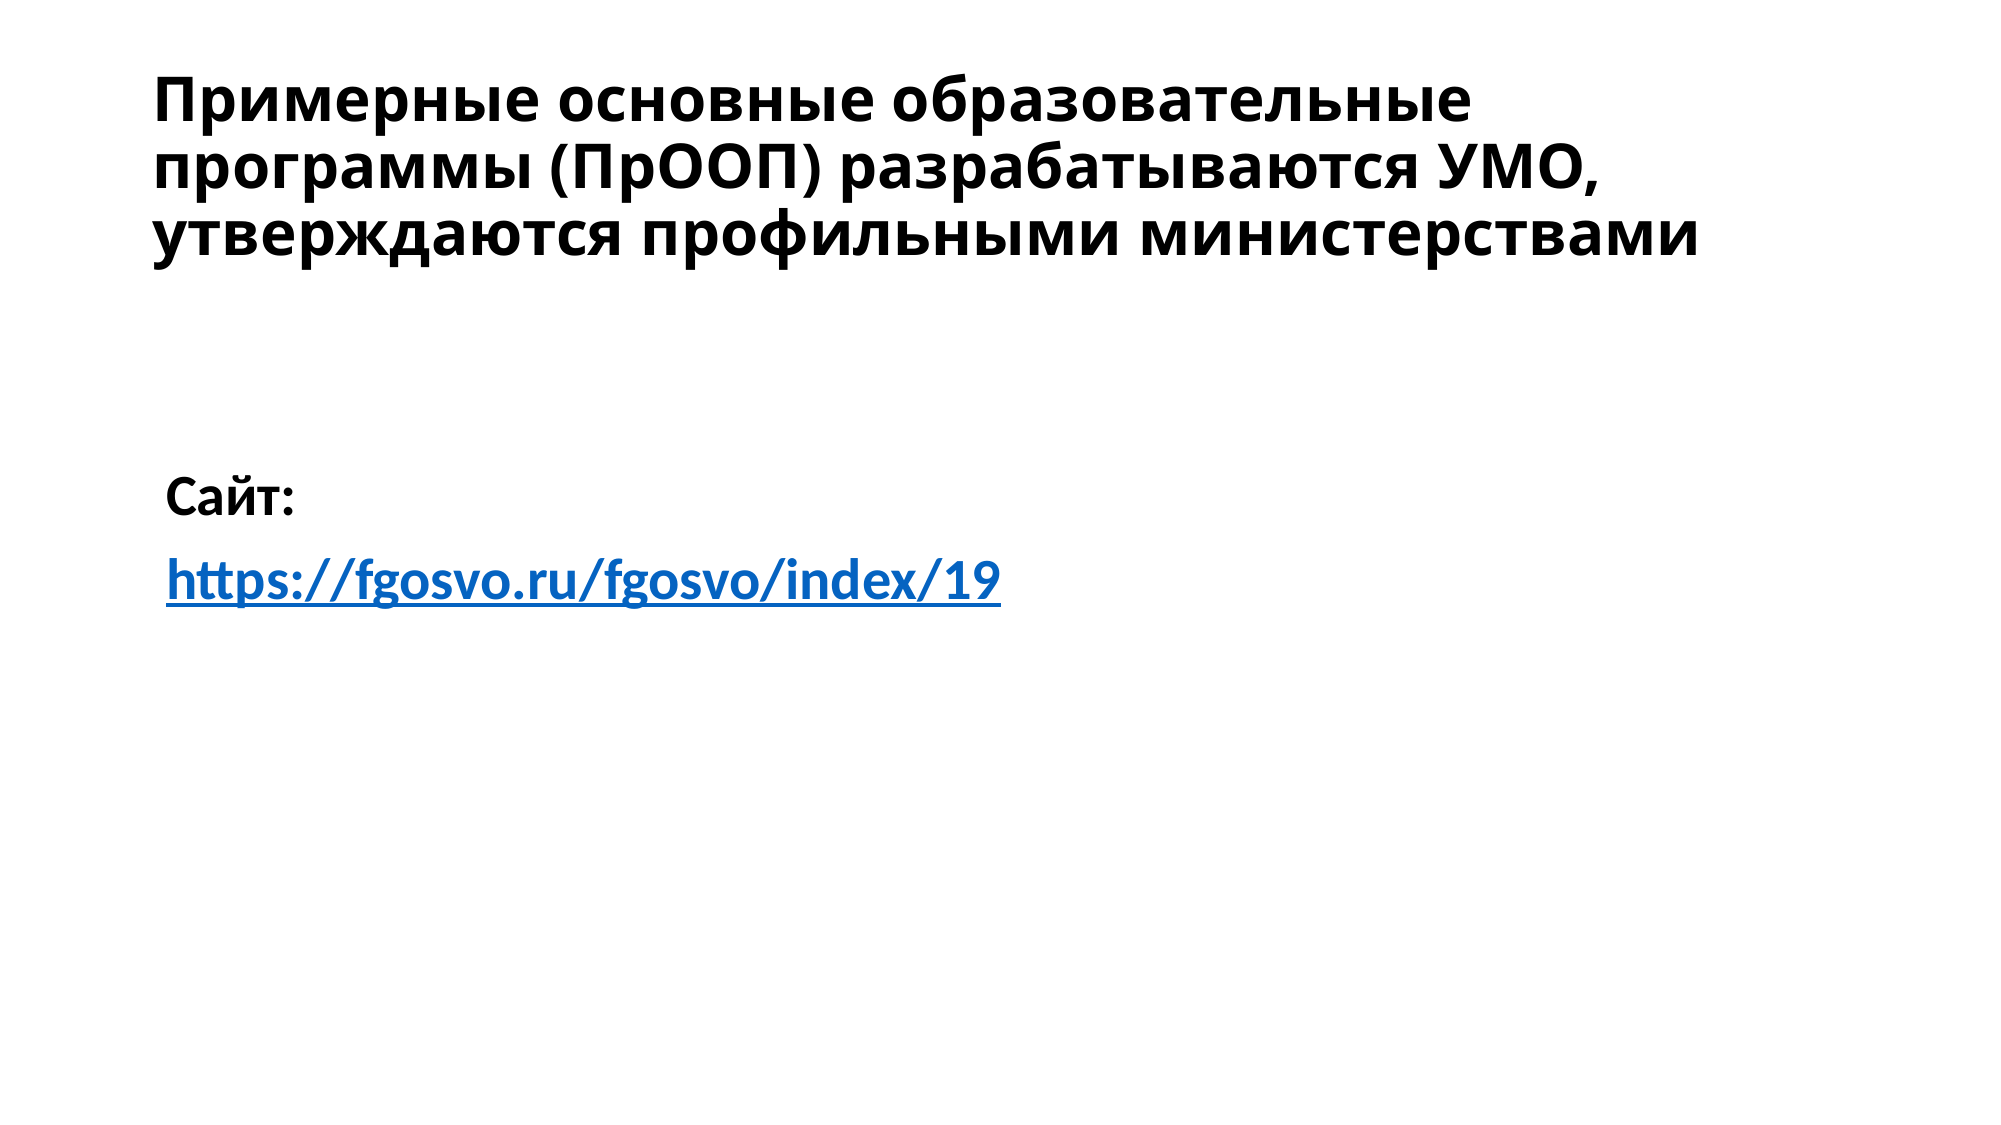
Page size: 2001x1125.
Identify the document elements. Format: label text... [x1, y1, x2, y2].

list Сайт: https://fgosvo.ru/fgosvo/index/19 [151, 457, 1877, 1125]
title Примерные основные образовательные программы (ПрООП) разрабатываются УМО, утверждаются профильными министерствами [137, 59, 1863, 278]
